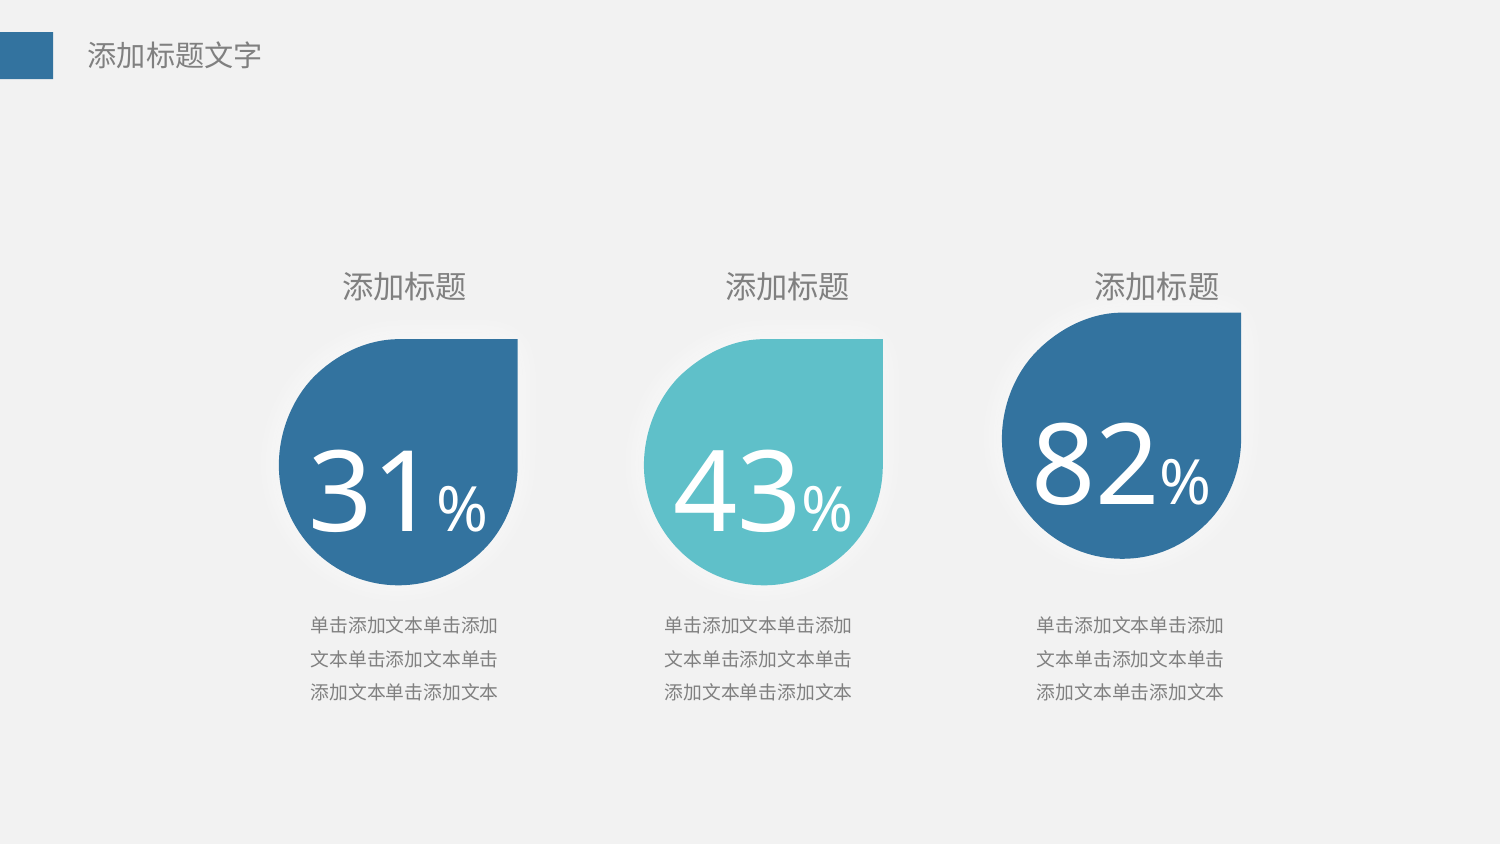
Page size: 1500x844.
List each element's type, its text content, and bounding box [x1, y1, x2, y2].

text_box 82% [1001, 312, 1242, 559]
text_box 单击添加文本单击添加 文本单击添加文本单击 添加文本单击添加文本 [649, 587, 868, 711]
text_box 31% [278, 339, 518, 586]
text_box 单击添加文本单击添加 文本单击添加文本单击 添加文本单击添加文本 [1021, 587, 1240, 711]
text_box 添加标题 [1079, 259, 1235, 312]
text_box 单击添加文本单击添加 文本单击添加文本单击 添加文本单击添加文本 [295, 587, 514, 711]
text_box 添加标题 [326, 259, 483, 312]
text_box 添加标题 [710, 259, 866, 312]
text_box 43% [643, 339, 883, 586]
